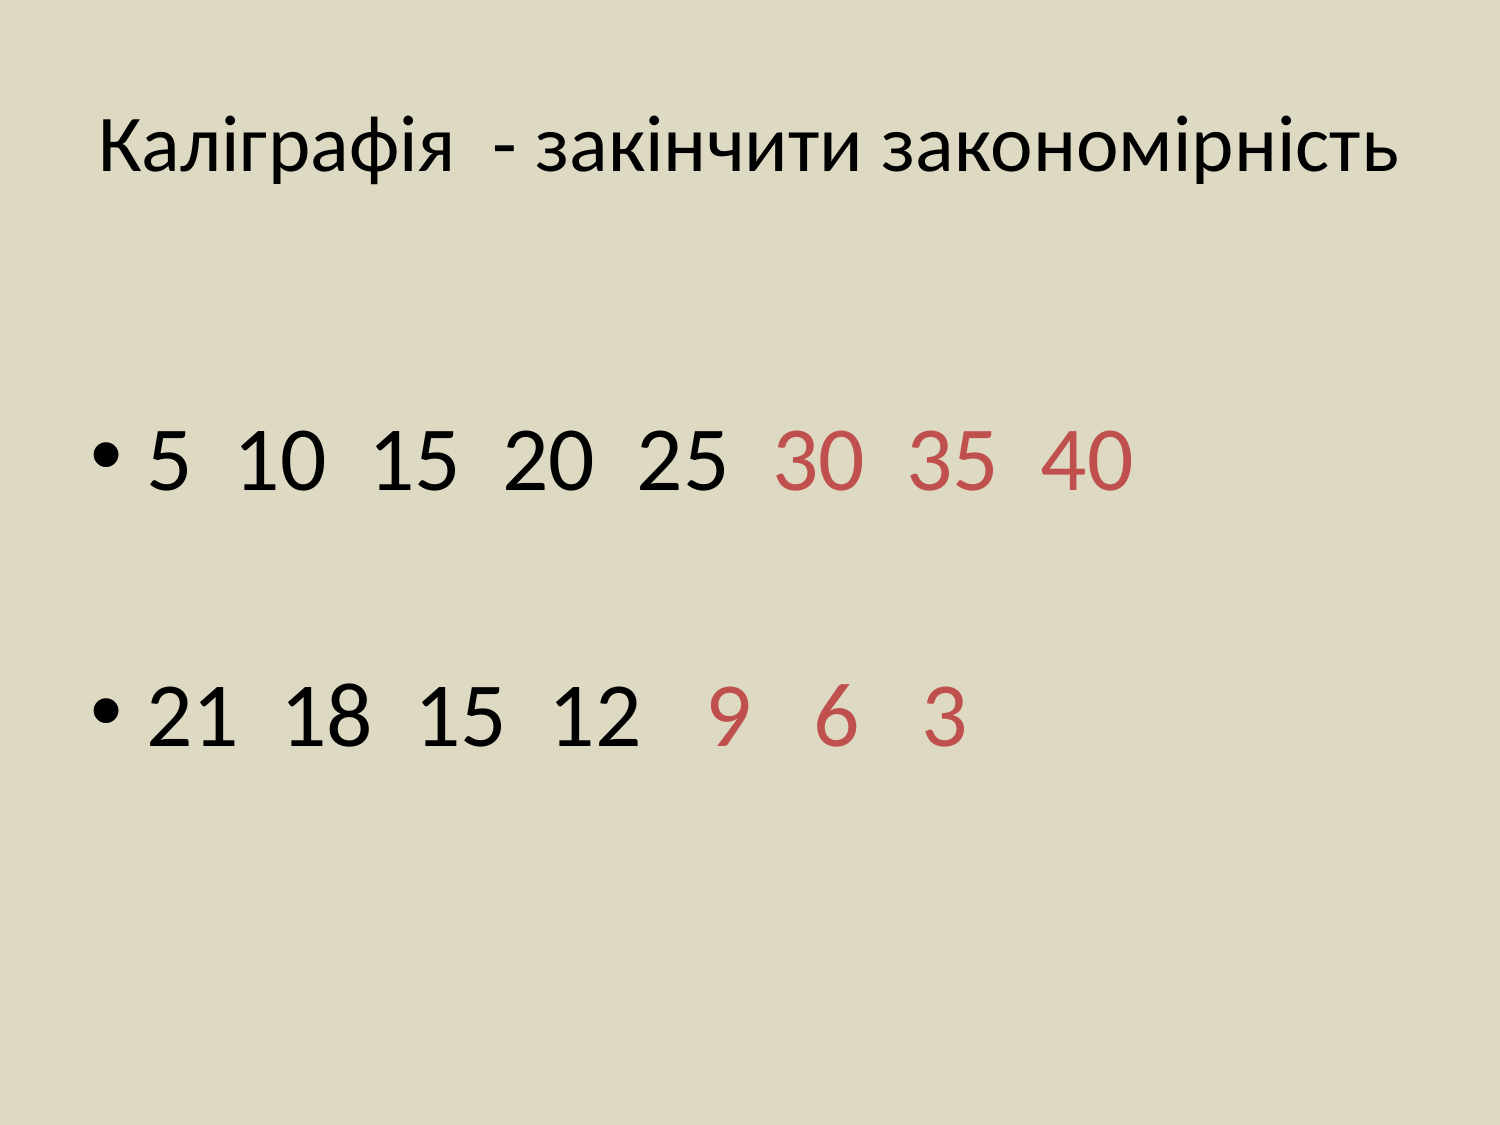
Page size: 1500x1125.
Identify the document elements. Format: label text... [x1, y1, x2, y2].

title Каліграфія - закінчити закономірність [75, 45, 1425, 233]
list 5 10 15 20 25 30 35 40 21 18 15 12 9 6 3 [75, 262, 1425, 1005]
